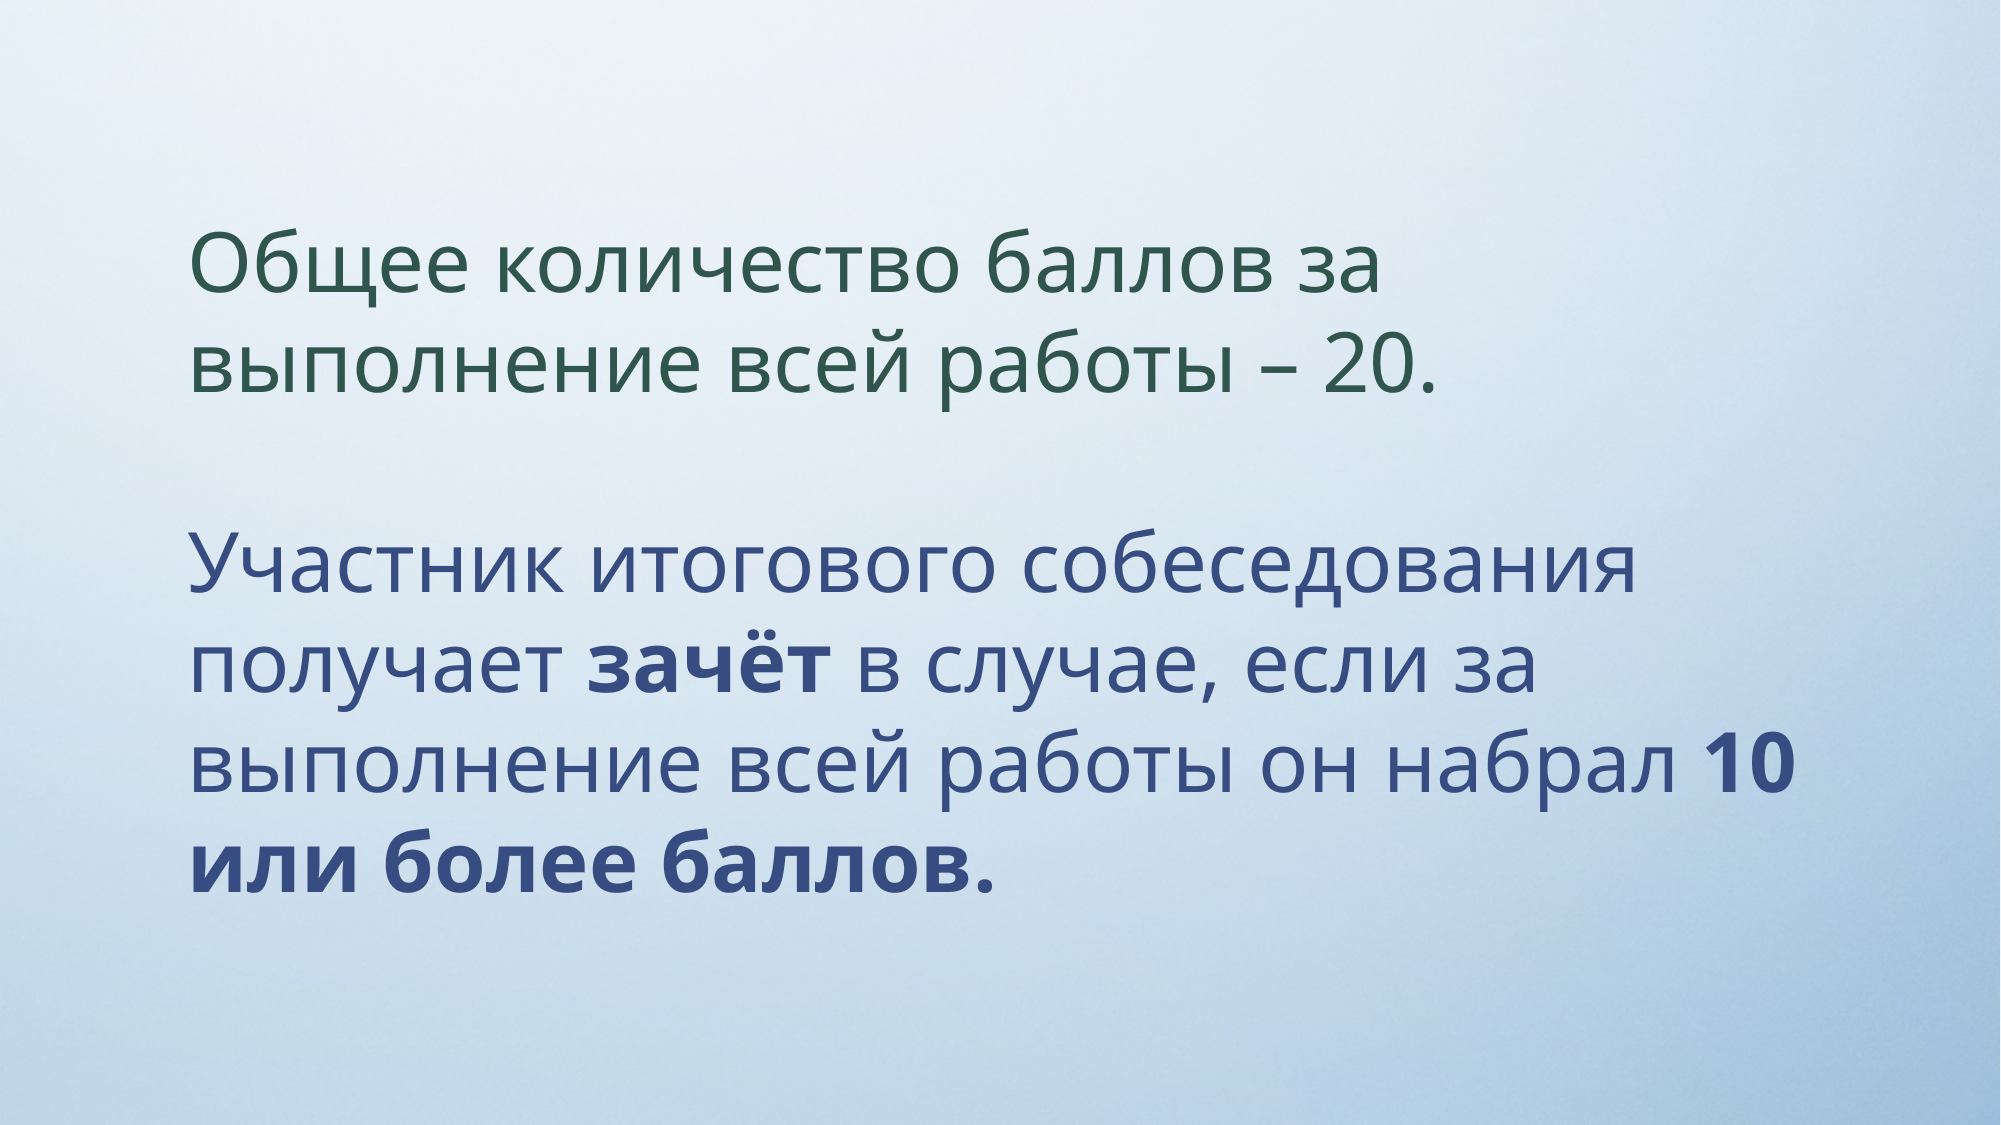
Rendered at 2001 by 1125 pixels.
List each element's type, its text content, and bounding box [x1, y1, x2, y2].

picture [0, 0, 2001, 1125]
text_box Общее количество баллов за выполнение всей работы – 20. Участник итогового собеседования получает зачёт в случае, если за выполнение всей работы он набрал 10 или более баллов. [172, 201, 1828, 917]
